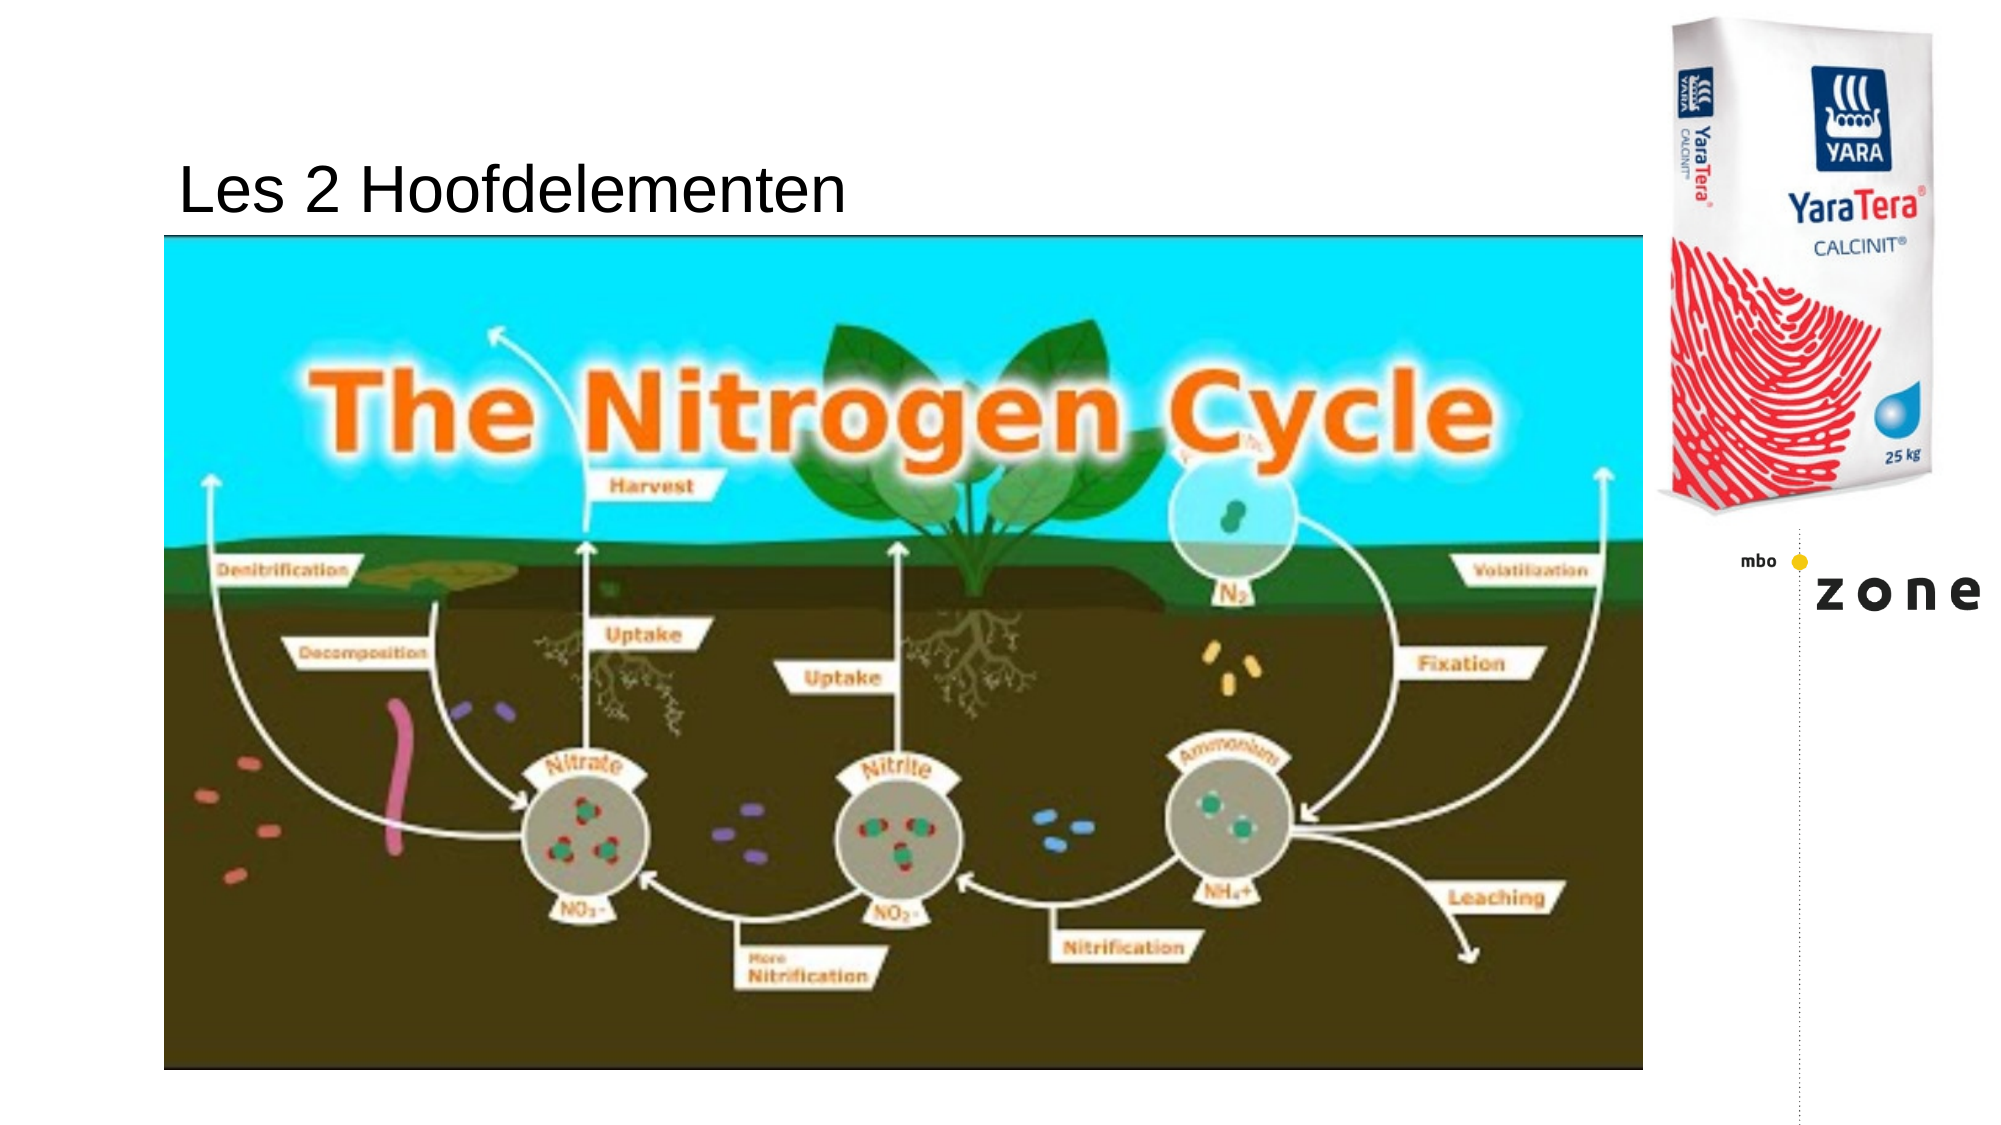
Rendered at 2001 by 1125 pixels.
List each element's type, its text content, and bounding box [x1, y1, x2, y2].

picture [1596, 0, 2001, 1125]
text_box Les 2 Hoofdelementen [163, 138, 1618, 234]
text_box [163, 234, 1644, 1071]
